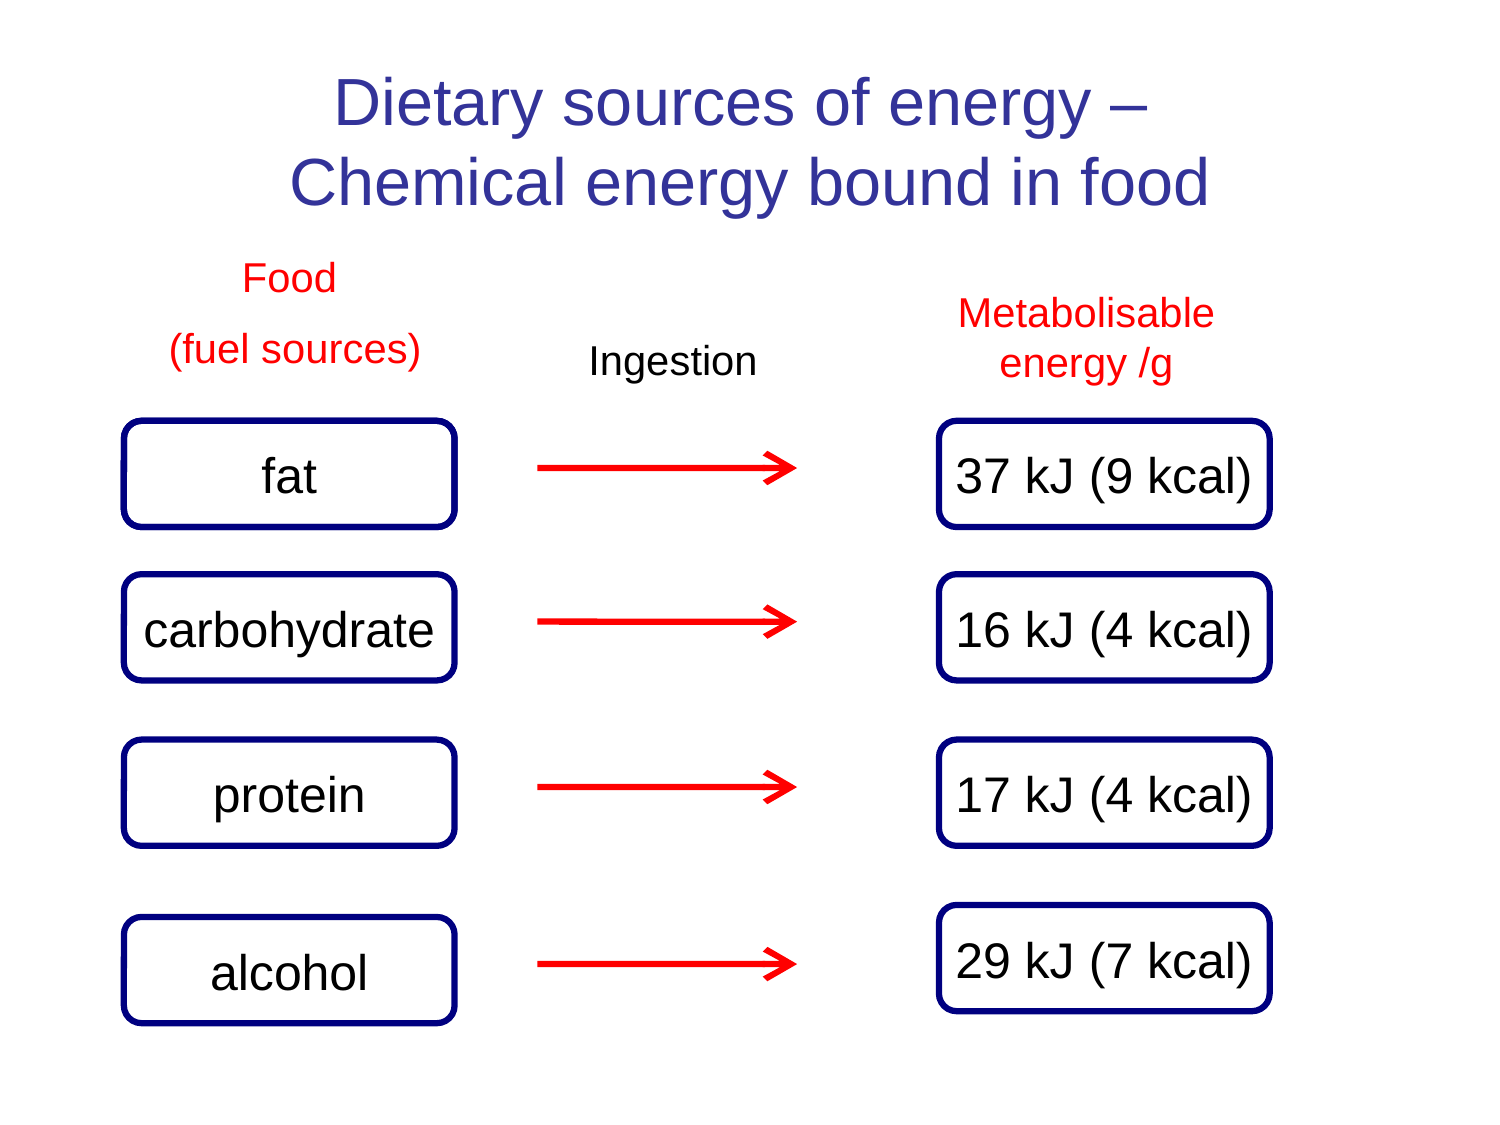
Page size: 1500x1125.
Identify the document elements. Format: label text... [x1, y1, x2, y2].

text_box Metabolisable energy /g [891, 278, 1282, 394]
text_box 29 kJ (7 kcal) [938, 904, 1270, 1012]
text_box [537, 952, 798, 976]
text_box Ingestion [490, 326, 857, 392]
text_box Food (fuel sources) [147, 243, 443, 380]
text_box [537, 775, 798, 799]
text_box protein [123, 739, 455, 846]
text_box [537, 610, 798, 634]
text_box carbohydrate [123, 574, 455, 681]
title Dietary sources of energy – Chemical energy bound in food [75, 45, 1425, 233]
text_box 17 kJ (4 kcal) [938, 739, 1270, 846]
text_box [537, 456, 798, 480]
text_box 37 kJ (9 kcal) [938, 420, 1270, 528]
text_box 16 kJ (4 kcal) [938, 574, 1270, 681]
text_box alcohol [123, 916, 455, 1024]
text_box fat [123, 420, 455, 528]
